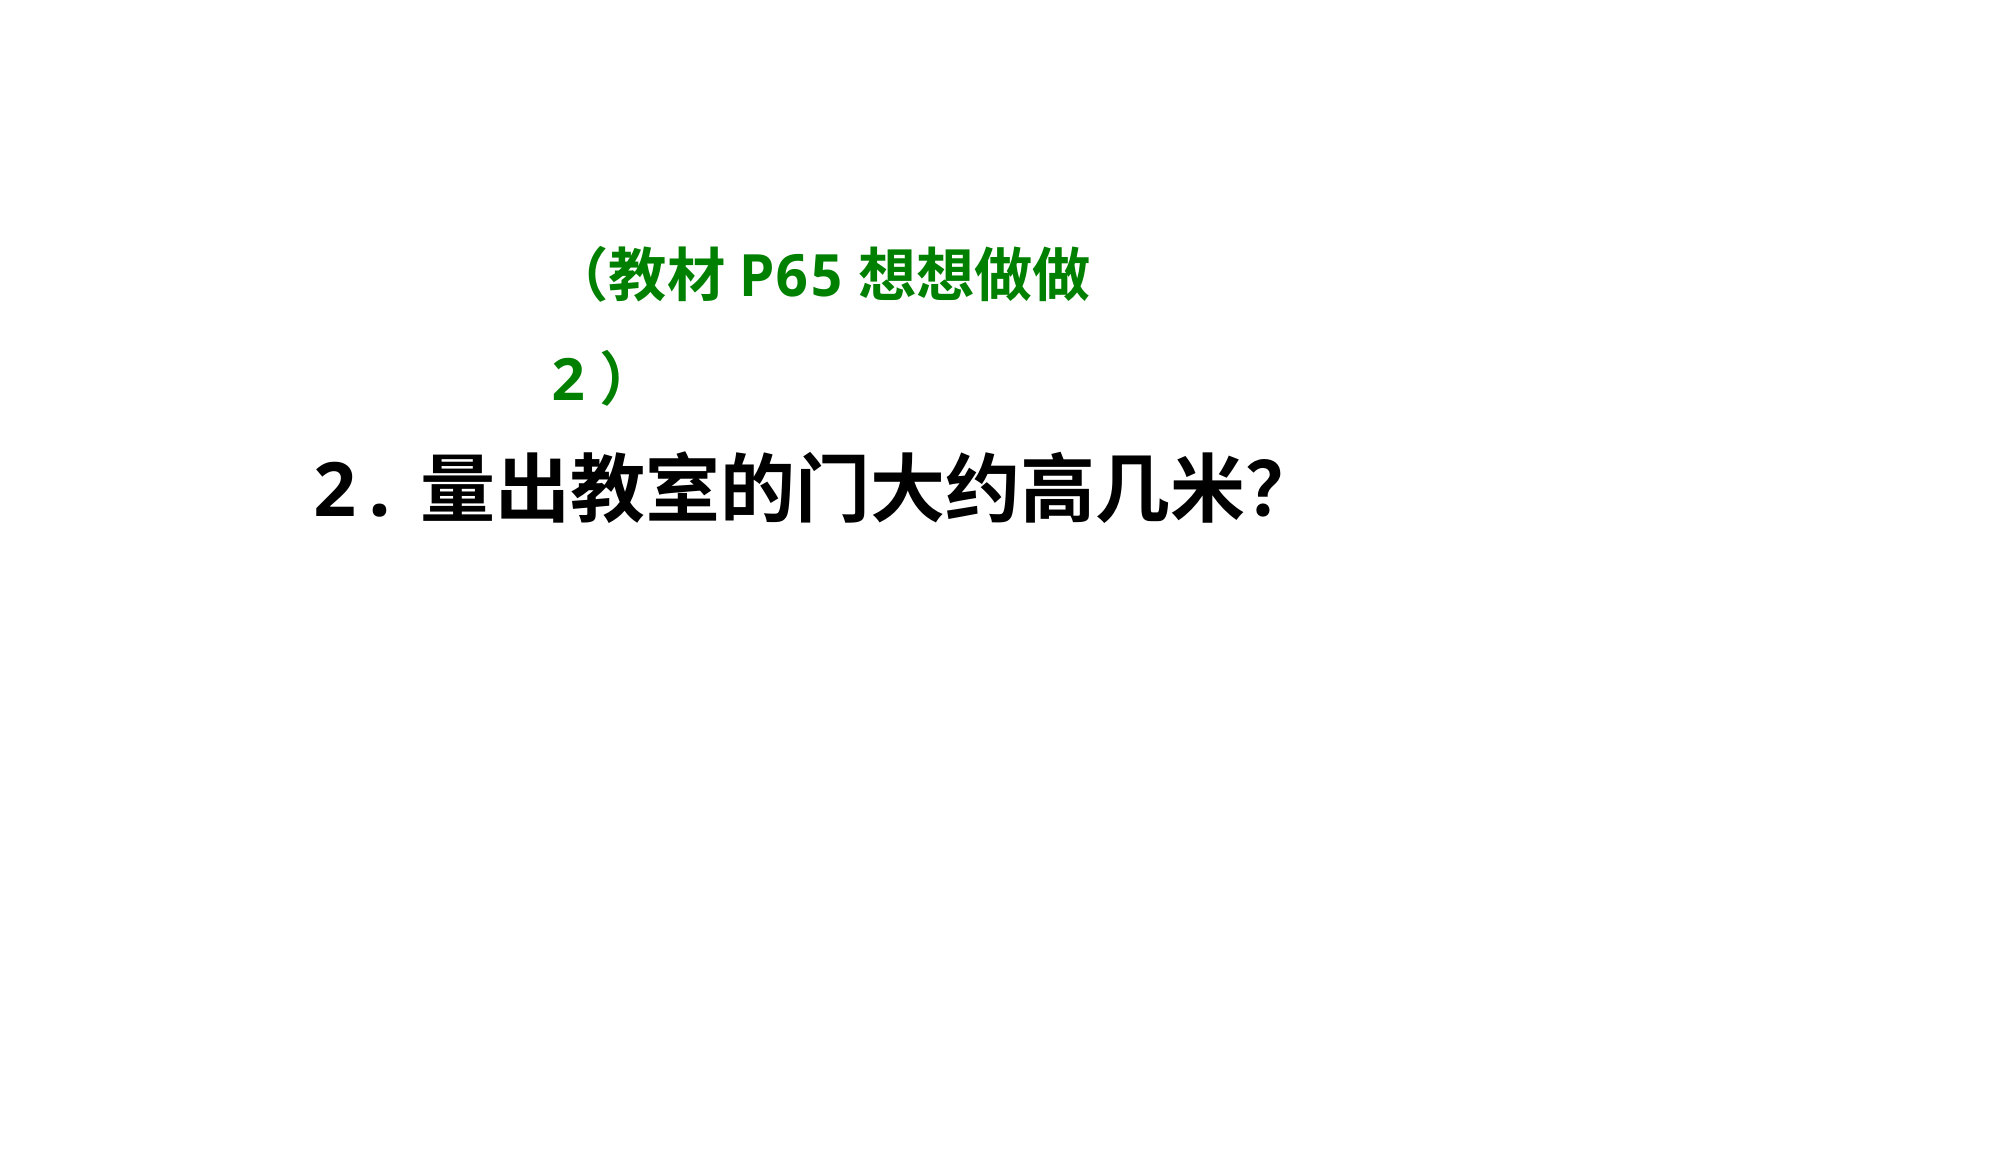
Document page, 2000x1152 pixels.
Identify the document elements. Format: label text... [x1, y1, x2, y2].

text_box （教材P65想想做做2） [535, 195, 1152, 420]
text_box 2.量出教室的门大约高几米？ [297, 446, 1806, 545]
